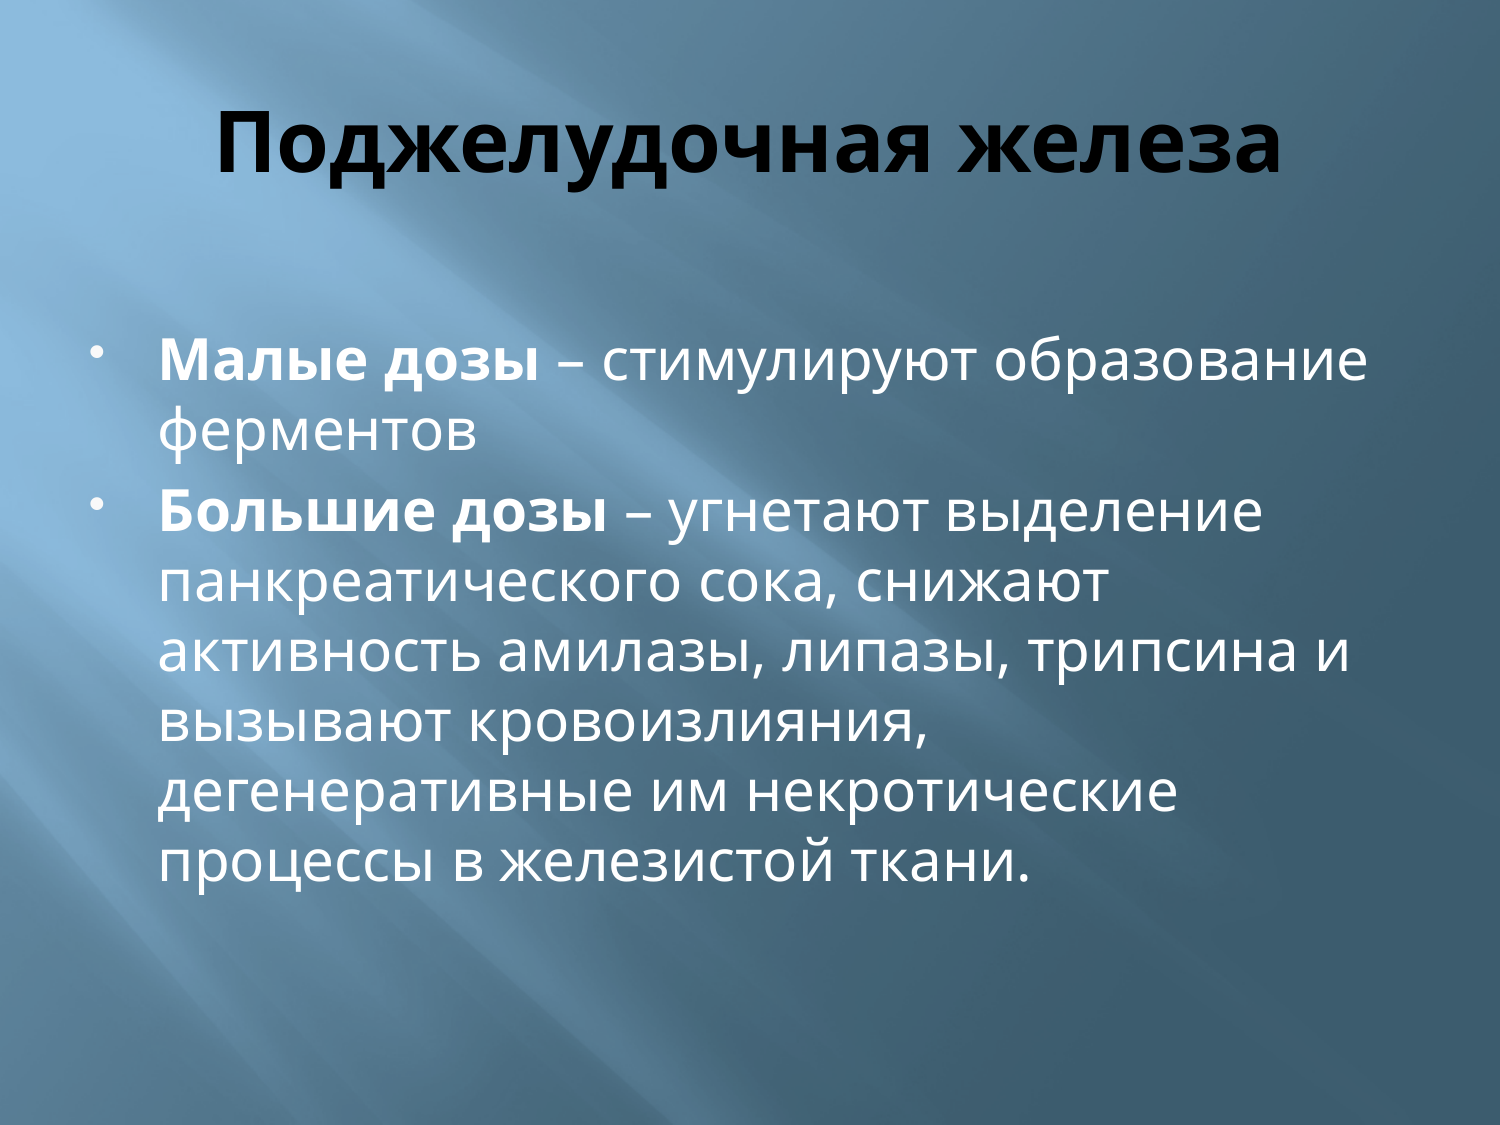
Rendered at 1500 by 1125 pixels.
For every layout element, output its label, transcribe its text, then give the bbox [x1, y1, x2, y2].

title Поджелудочная железа [75, 45, 1425, 233]
list Малые дозы – стимулируют образование ферментов Большие дозы – угнетают выделение панкреатического сока, снижают активность амилазы, липазы, трипсина и вызывают кровоизлияния, дегенеративные им некротические процессы в железистой ткани. [52, 314, 1416, 1083]
